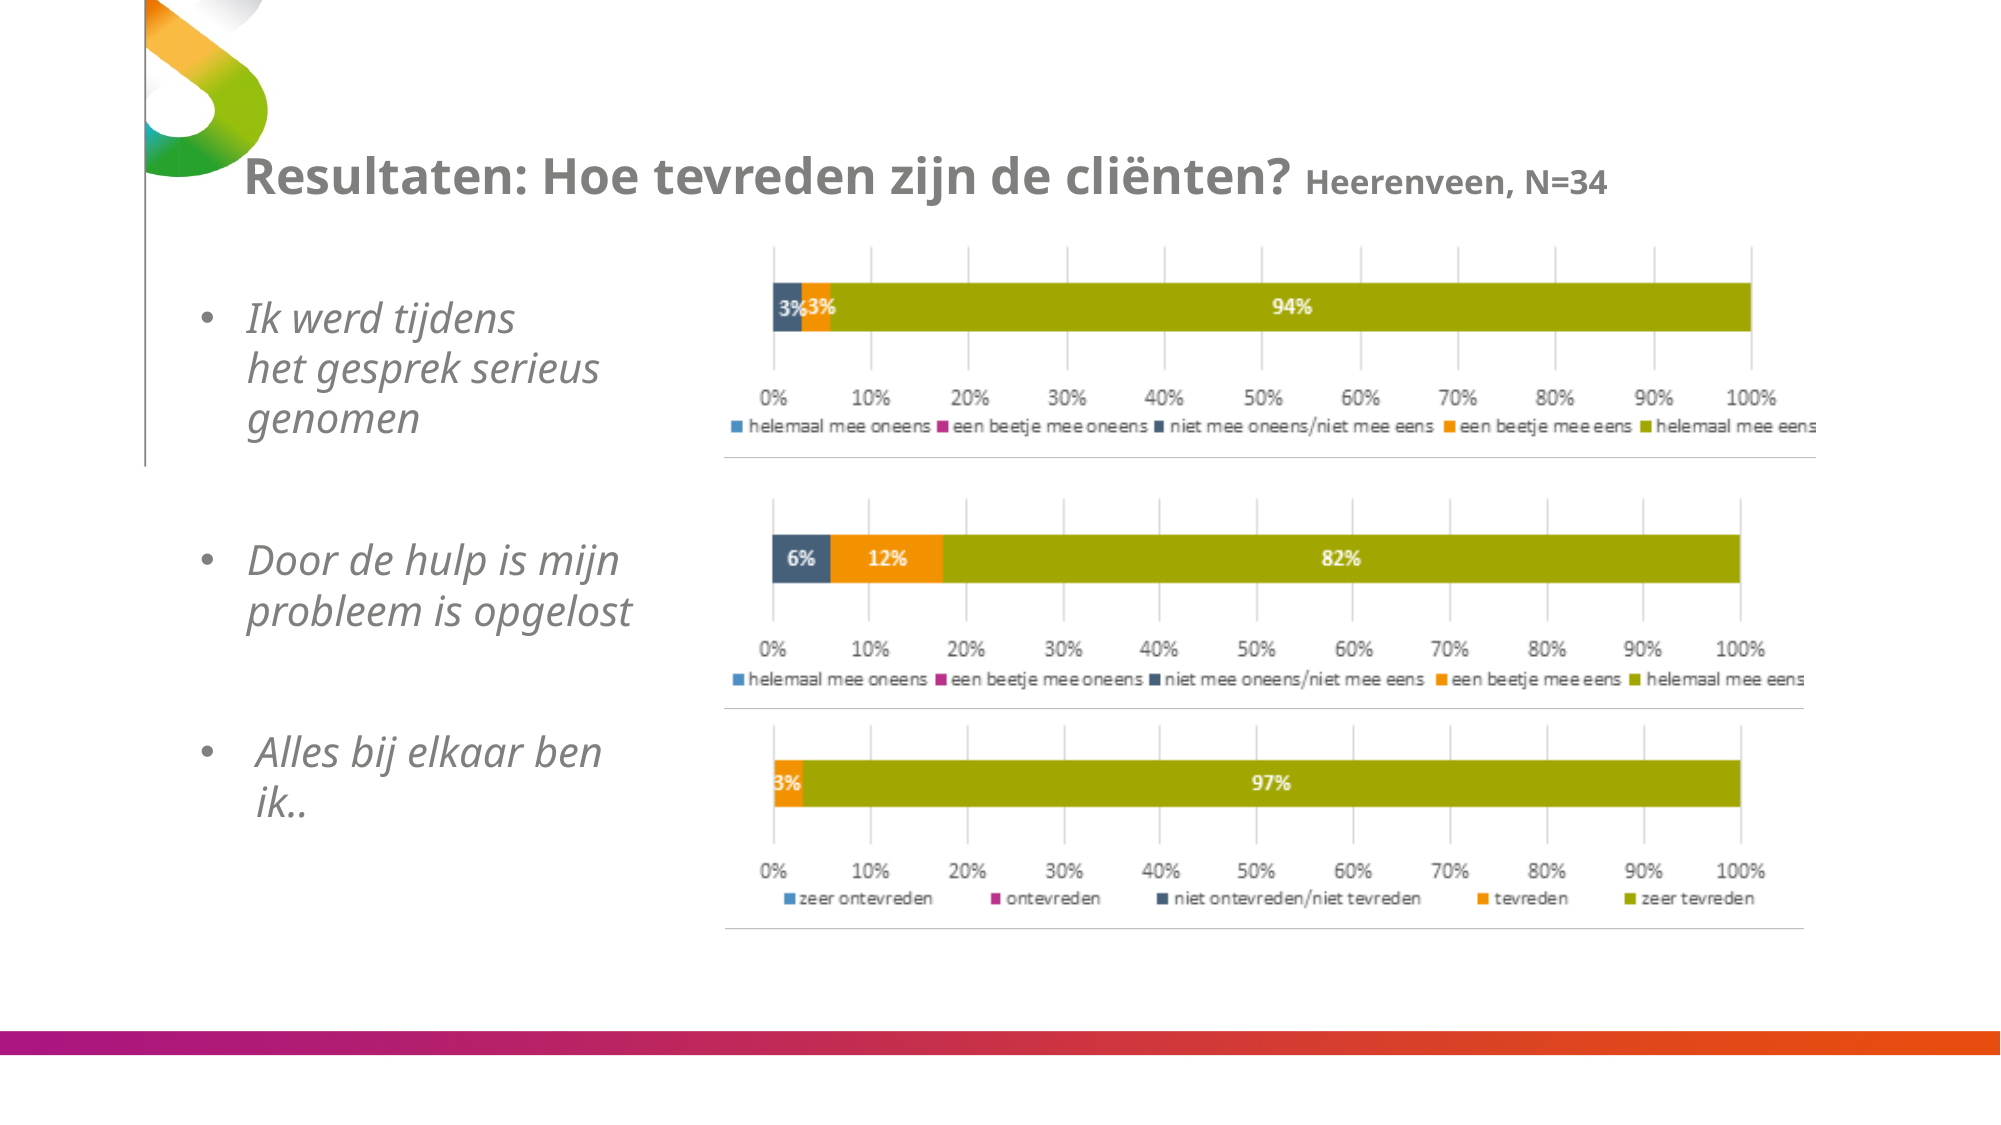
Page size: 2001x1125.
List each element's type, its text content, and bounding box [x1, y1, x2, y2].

list Resultaten: Hoe tevreden zijn de cliënten? Heerenveen, N=34 [228, 137, 1772, 209]
list Ik werd tijdens het gesprek serieus genomen Door de hulp is mijn probleem is opgelost Alles bij elkaar ben ik.. [184, 284, 1772, 994]
picture [0, 0, 2001, 1125]
